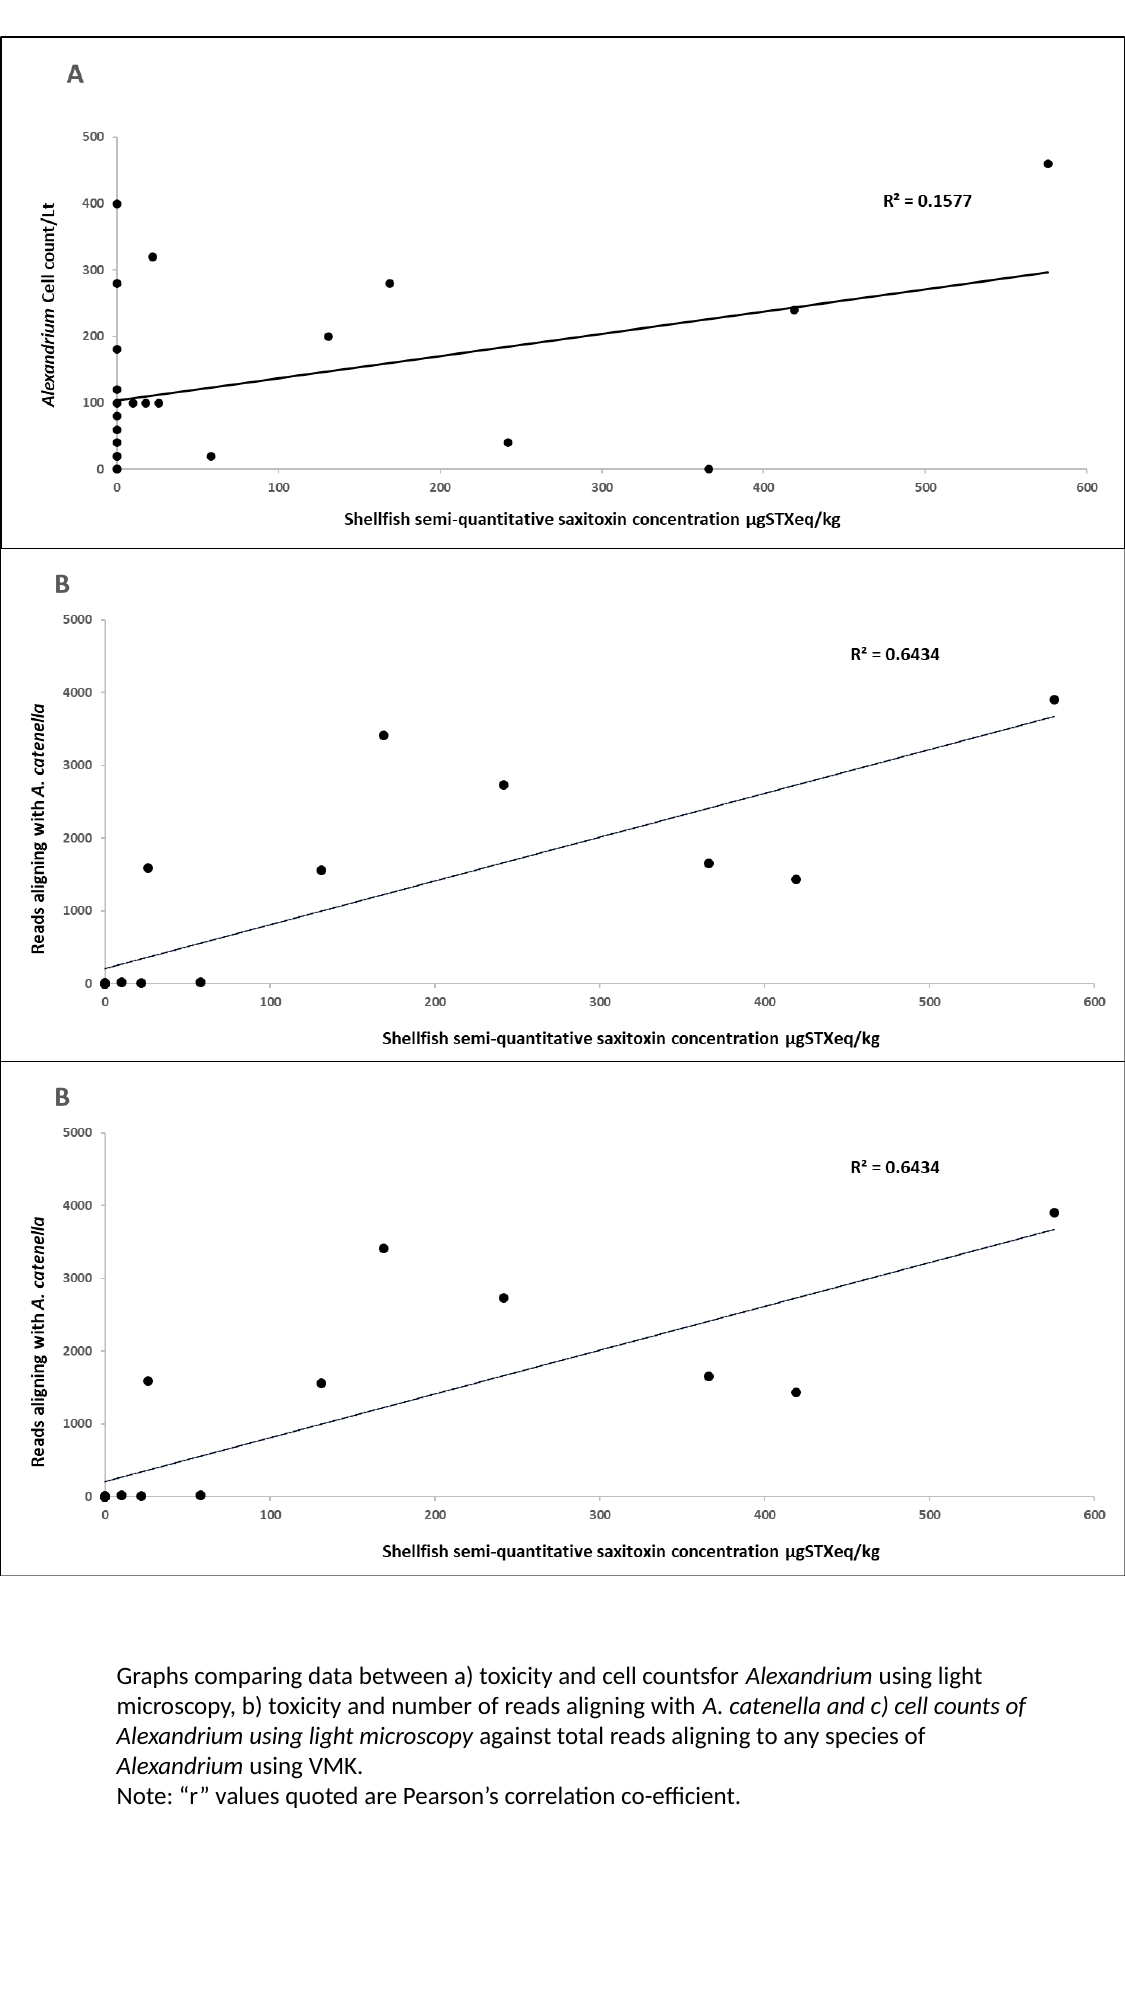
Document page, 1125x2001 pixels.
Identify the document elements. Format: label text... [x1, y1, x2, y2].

picture [0, 36, 1125, 1576]
text_box Graphs comparing data between a) toxicity and cell countsfor Alexandrium using light microscopy, b) toxicity and number of reads aligning with A. catenella and c) cell counts of Alexandrium using light microscopy against total reads aligning to any species of Alexandrium using VMK. Note: “r” values quoted are Pearson’s correlation co-efficient. [101, 1652, 1059, 1817]
